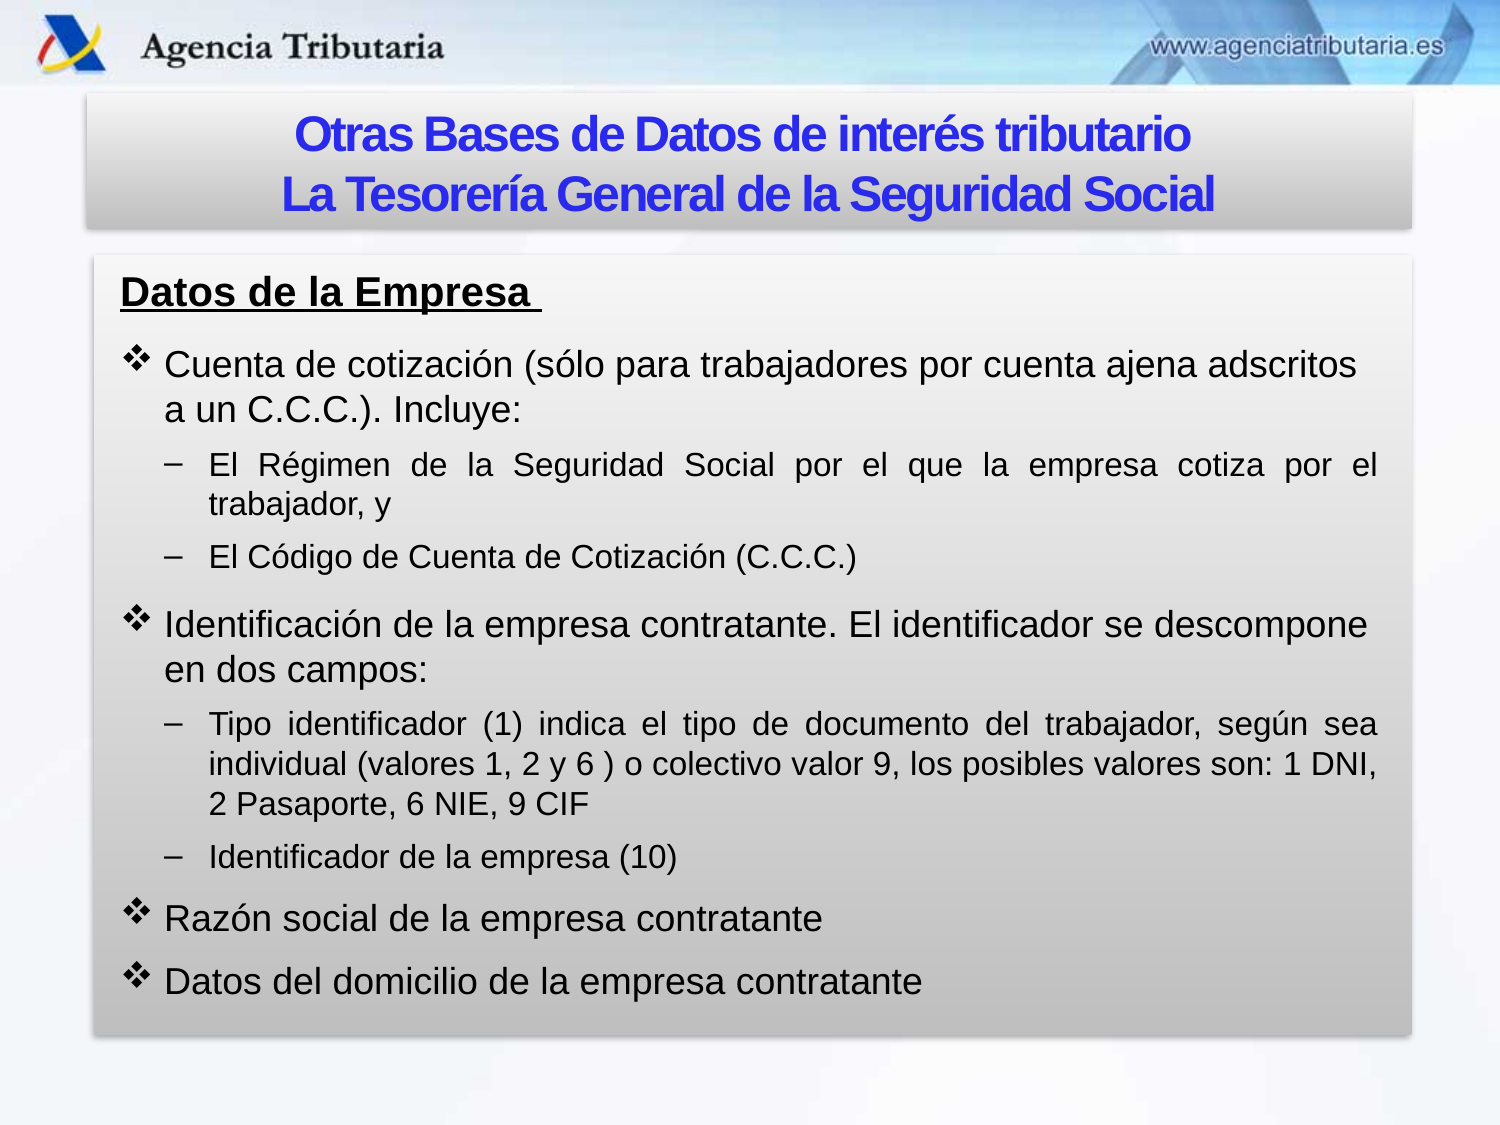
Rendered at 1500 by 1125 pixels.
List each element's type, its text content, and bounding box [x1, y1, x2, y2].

text_box Otras Bases de Datos de interés tributario La Tesorería General de la Seguridad Social [87, 93, 1412, 229]
picture [0, 0, 1500, 1125]
text_box [94, 255, 1412, 1035]
text_box Datos de la Empresa Cuenta de cotización (sólo para trabajadores por cuenta ajena adscritos a un C.C.C.). Incluye: El Régimen de la Seguridad Social por el que la empresa cotiza por el trabajador, y El Código de Cuenta de Cotización (C.C.C.) Identificación de la empresa contratante. El identificador se descompone en dos campos: Tipo identificador (1) indica el tipo de documento del trabajador, según sea individual (valores 1, 2 y 6 ) o colectivo valor 9, los posibles valores son: 1 DNI, 2 Pasaporte, 6 NIE, 9 CIF Identificador de la empresa (10) Razón social de la empresa contratante Datos del domicilio de la empresa contratante [105, 257, 1395, 875]
